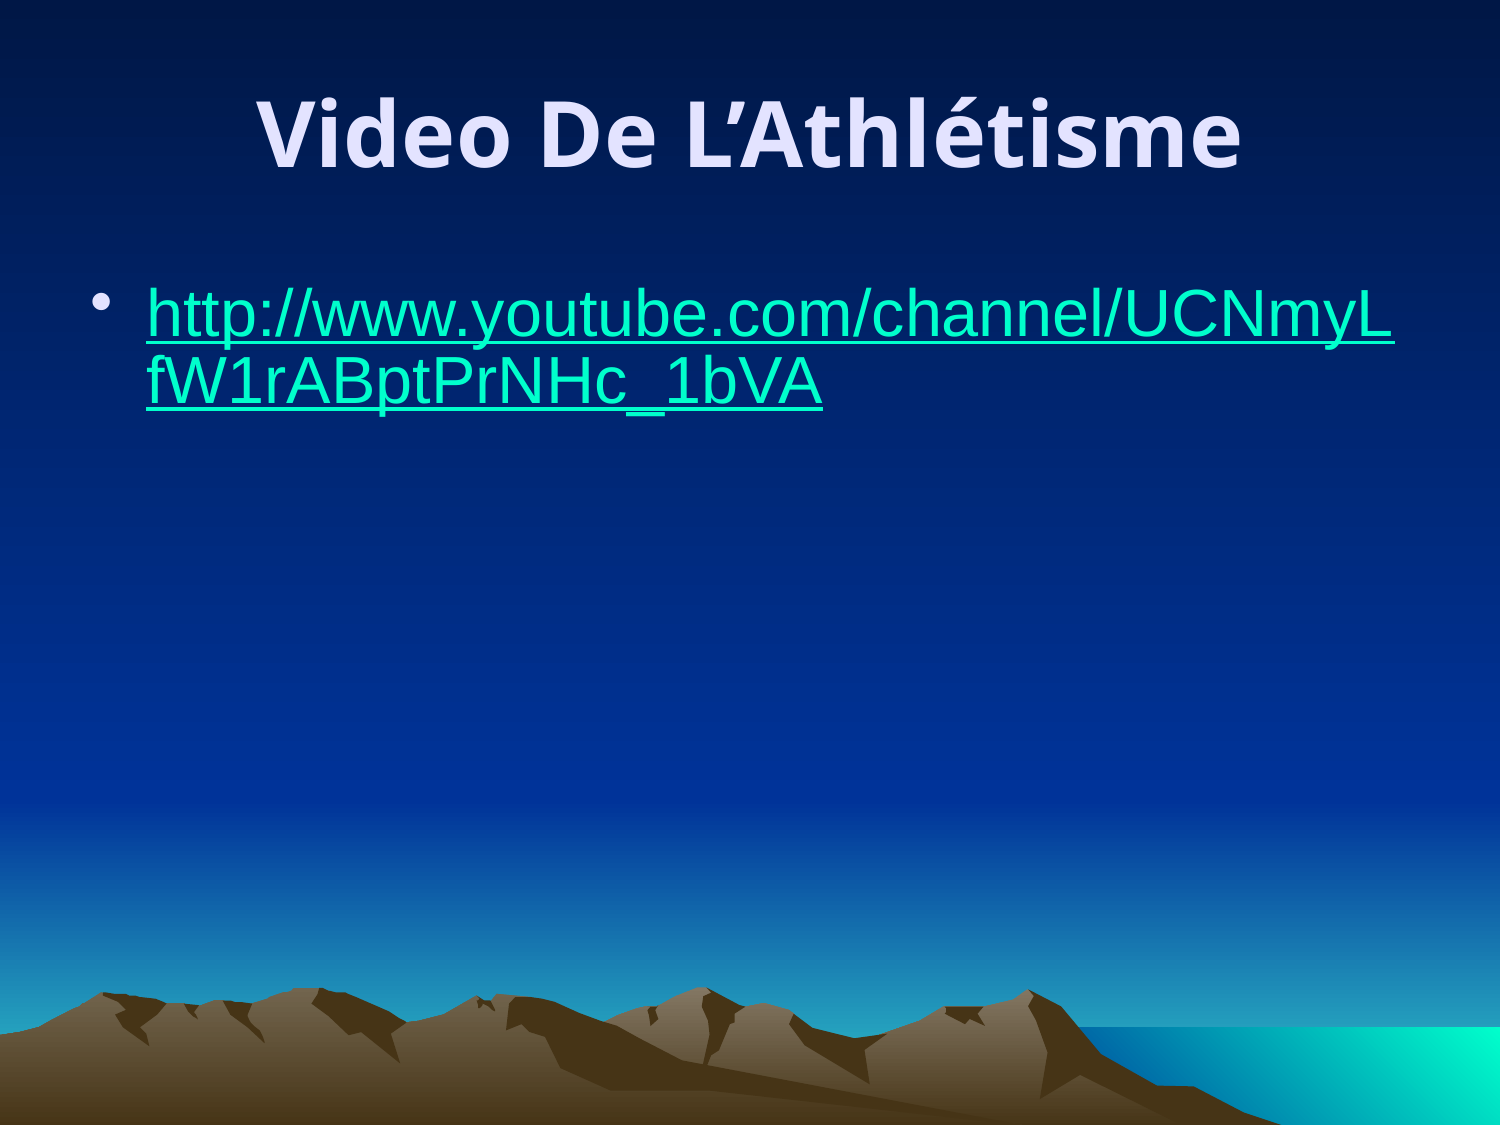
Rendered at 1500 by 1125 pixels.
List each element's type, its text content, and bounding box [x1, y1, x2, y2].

list http://www.youtube.com/channel/UCNmyLfW1rABptPrNHc_1bVA [74, 262, 1426, 1001]
title Video De L’Athlétisme [74, 37, 1426, 226]
